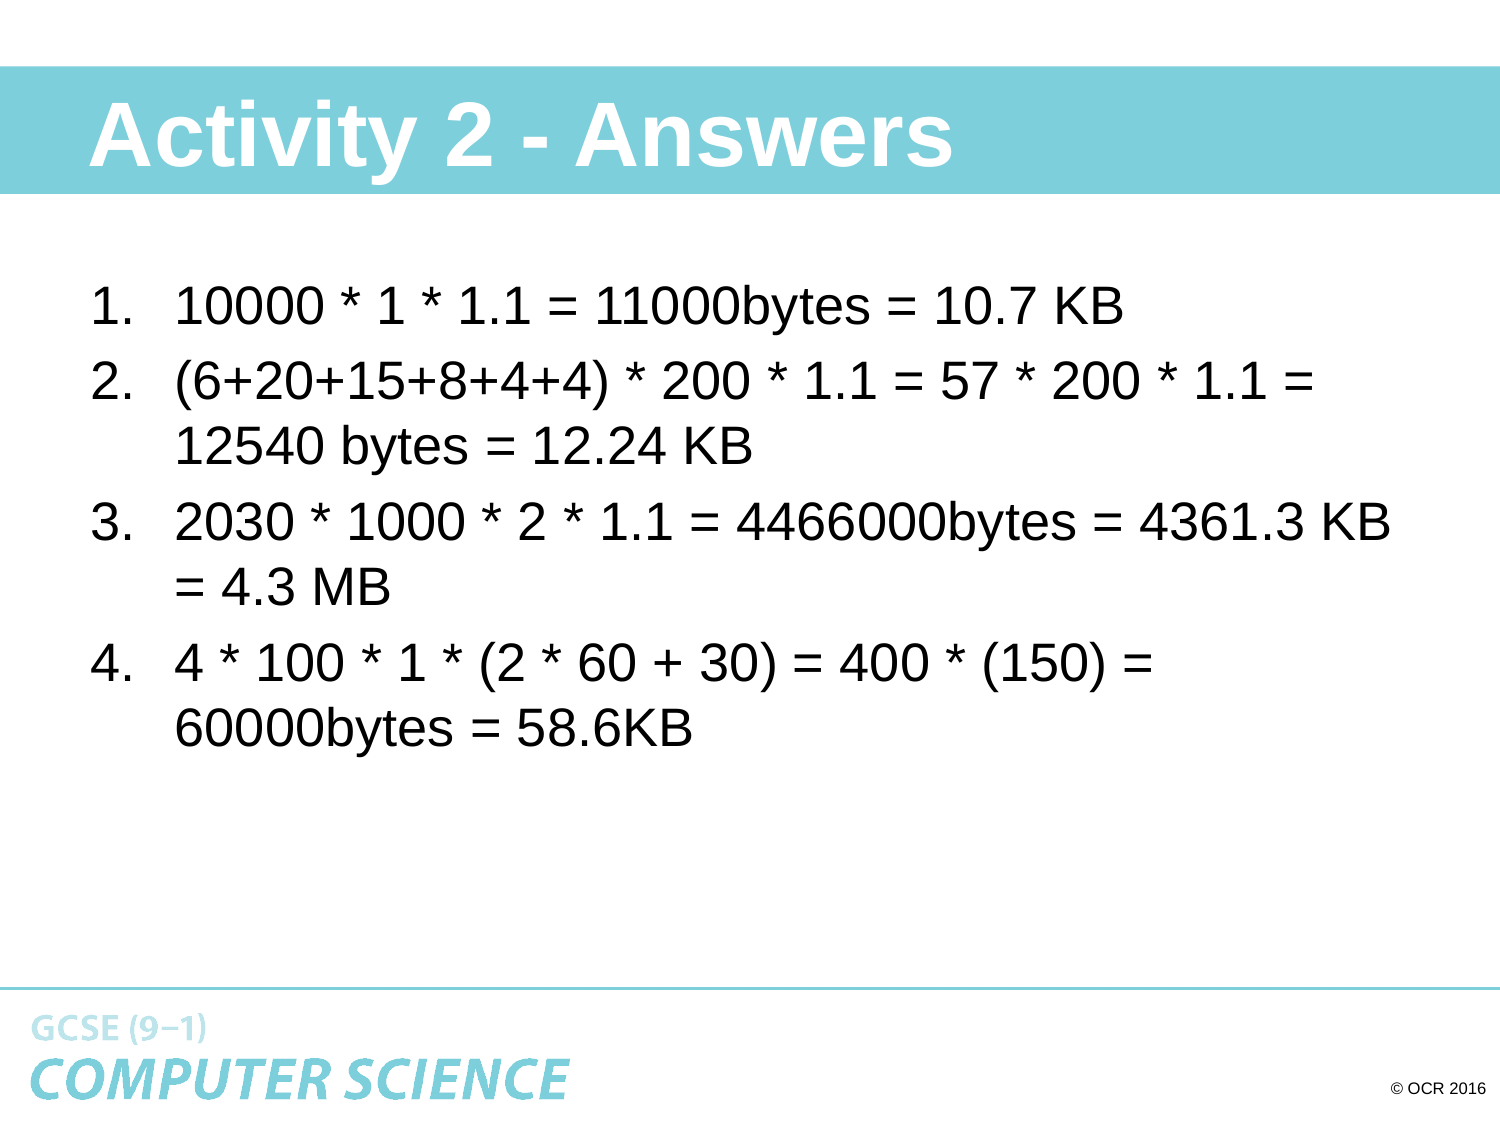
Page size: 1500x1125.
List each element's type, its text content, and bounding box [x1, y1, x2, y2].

list 10000 * 1 * 1.1 = 11000bytes = 10.7 KB (6+20+15+8+4+4) * 200 * 1.1 = 57 * 200 * 1.1 = 12540 bytes = 12.24 KB 2030 * 1000 * 2 * 1.1 = 4466000bytes = 4361.3 KB = 4.3 MB 4 * 100 * 1 * (2 * 60 + 30) = 400 * (150) = 60000bytes = 58.6KB [75, 262, 1425, 965]
picture [0, 987, 1500, 1124]
title Activity 2 - Answers [0, 66, 1500, 194]
